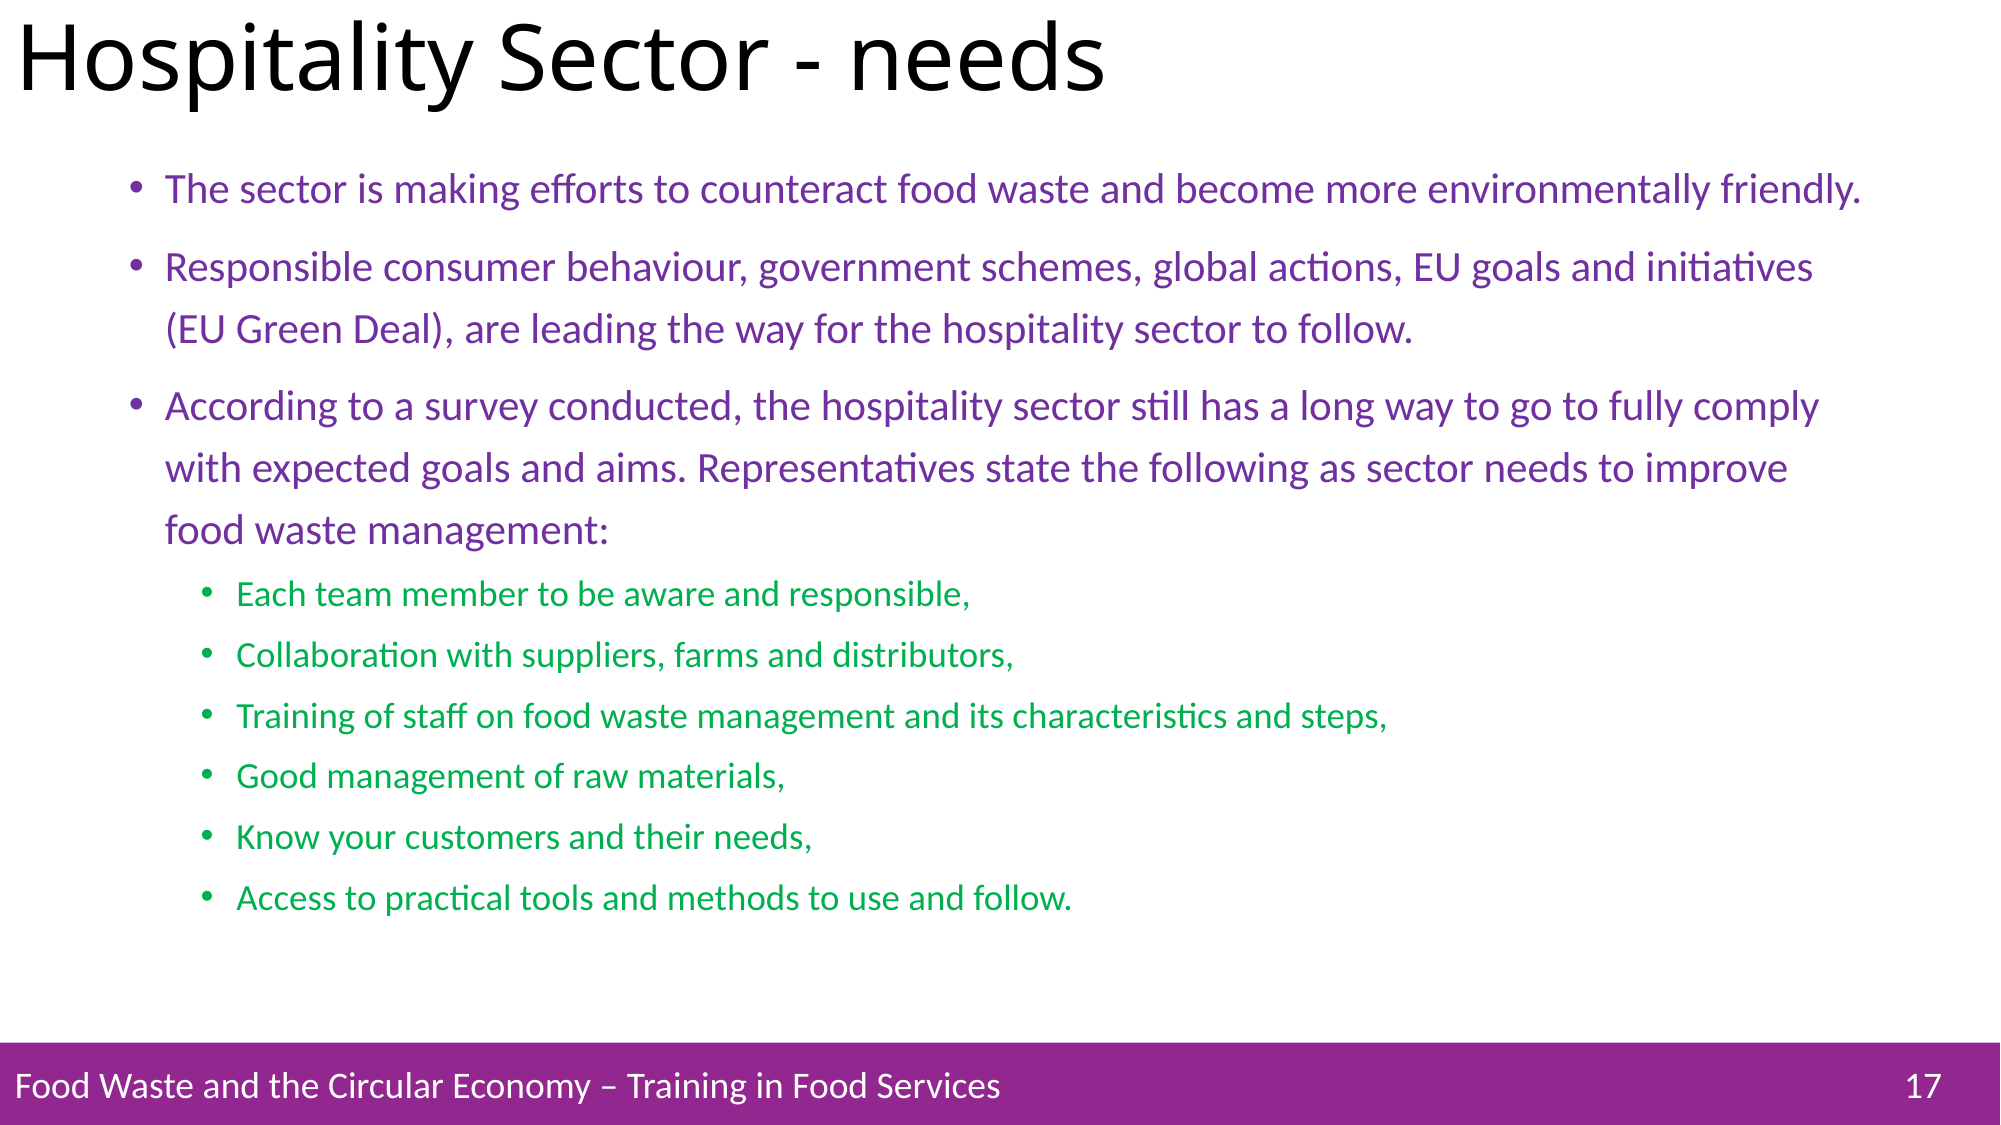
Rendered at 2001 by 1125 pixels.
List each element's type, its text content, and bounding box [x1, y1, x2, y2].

title Hospitality Sector - needs [0, 0, 1725, 123]
list The sector is making efforts to counteract food waste and become more environmentally friendly. Responsible consumer behaviour, government schemes, global actions, EU goals and initiatives (EU Green Deal), are leading the way for the hospitality sector to follow. According to a survey conducted, the hospitality sector still has a long way to go to fully comply with expected goals and aims. Representatives state the following as sector needs to improve food waste management: Each team member to be aware and responsible, Collaboration with suppliers, farms and distributors, Training of staff on food waste management and its characteristics and steps, Good management of raw materials, Know your customers and their needs, Access to practical tools and methods to use and follow. [114, 143, 1880, 994]
